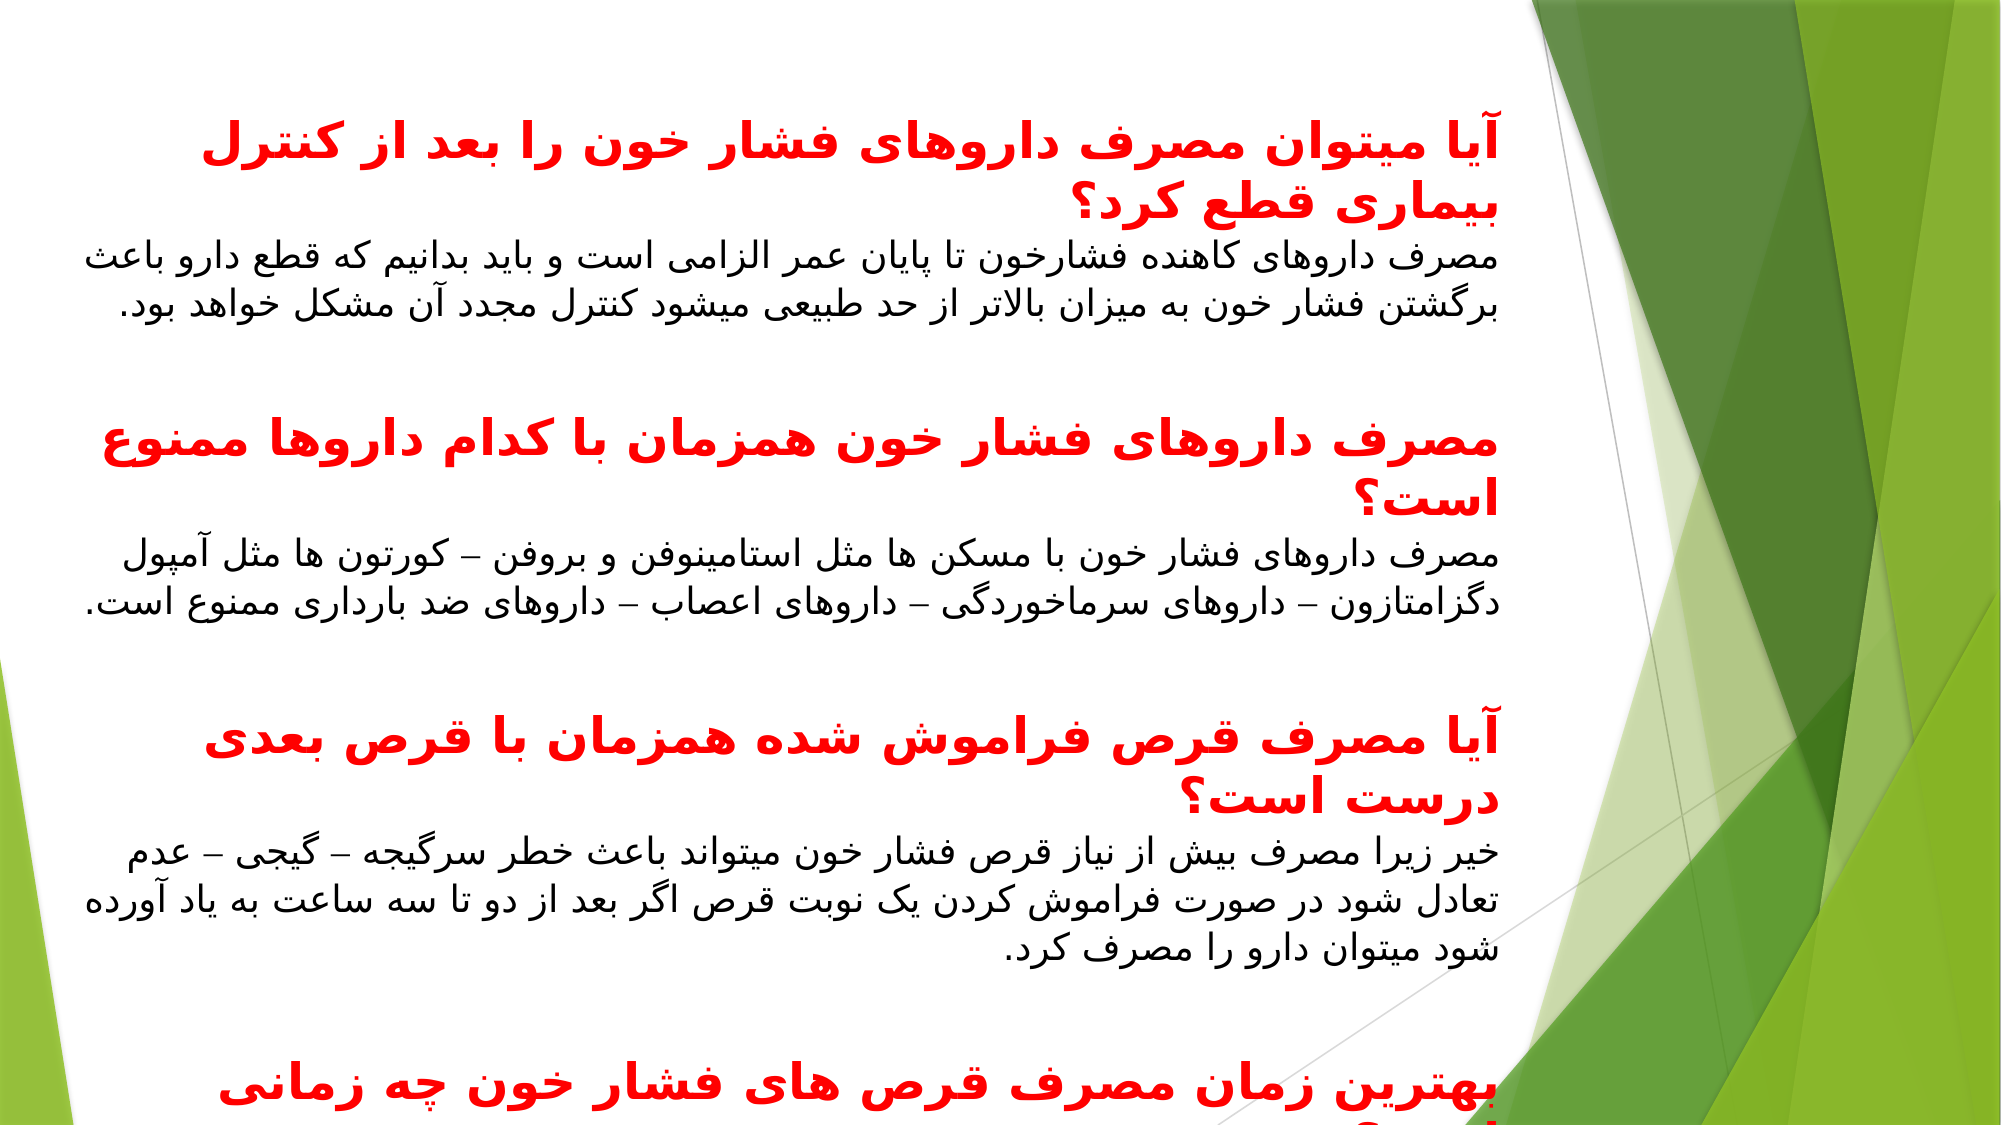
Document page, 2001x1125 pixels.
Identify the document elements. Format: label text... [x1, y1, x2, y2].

text_box آیا میتوان مصرف داروهای فشار خون را بعد از کنترل بیماری قطع کرد؟ مصرف داروهای کاهنده فشارخون تا پایان عمر الزامی است و باید بدانیم که قطع دارو باعث برگشتن فشار خون به میزان بالاتر از حد طبیعی میشود کنترل مجدد آن مشکل خواهد بود. مصرف داروهای فشار خون همزمان با کدام داروها ممنوع است؟ مصرف داروهای فشار خون با مسکن ها مثل استامینوفن و بروفن – کورتون ها مثل آمپول دگزامتازون – داروهای سرماخوردگی – داروهای اعصاب – داروهای ضد بارداری ممنوع است. آیا مصرف قرص فراموش شده همزمان با قرص بعدی درست است؟ خیر زیرا مصرف بیش از نیاز قرص فشار خون میتواند باعث خطر سرگیجه – گیجی – عدم تعادل شود در صورت فراموش کردن یک نوبت قرص اگر بعد از دو تا سه ساعت به یاد آورده شود میتوان دارو را مصرف کرد. بهترین زمان مصرف قرص های فشار خون چه زمانی است؟ یکی از انواع داروها برای کنترل فشار خون داروهای ادرار آور است و پیشنهاد میشود این داروها صبح ها مصرف شوند تا باعث اختلال در خواب شب به علت نیاز به دفع ادرار نباشد. در مورد سایر داروها اگر فقط یک نوبت است مصرف آن در عصر یا شب بهتر است. [56, 100, 1516, 1125]
